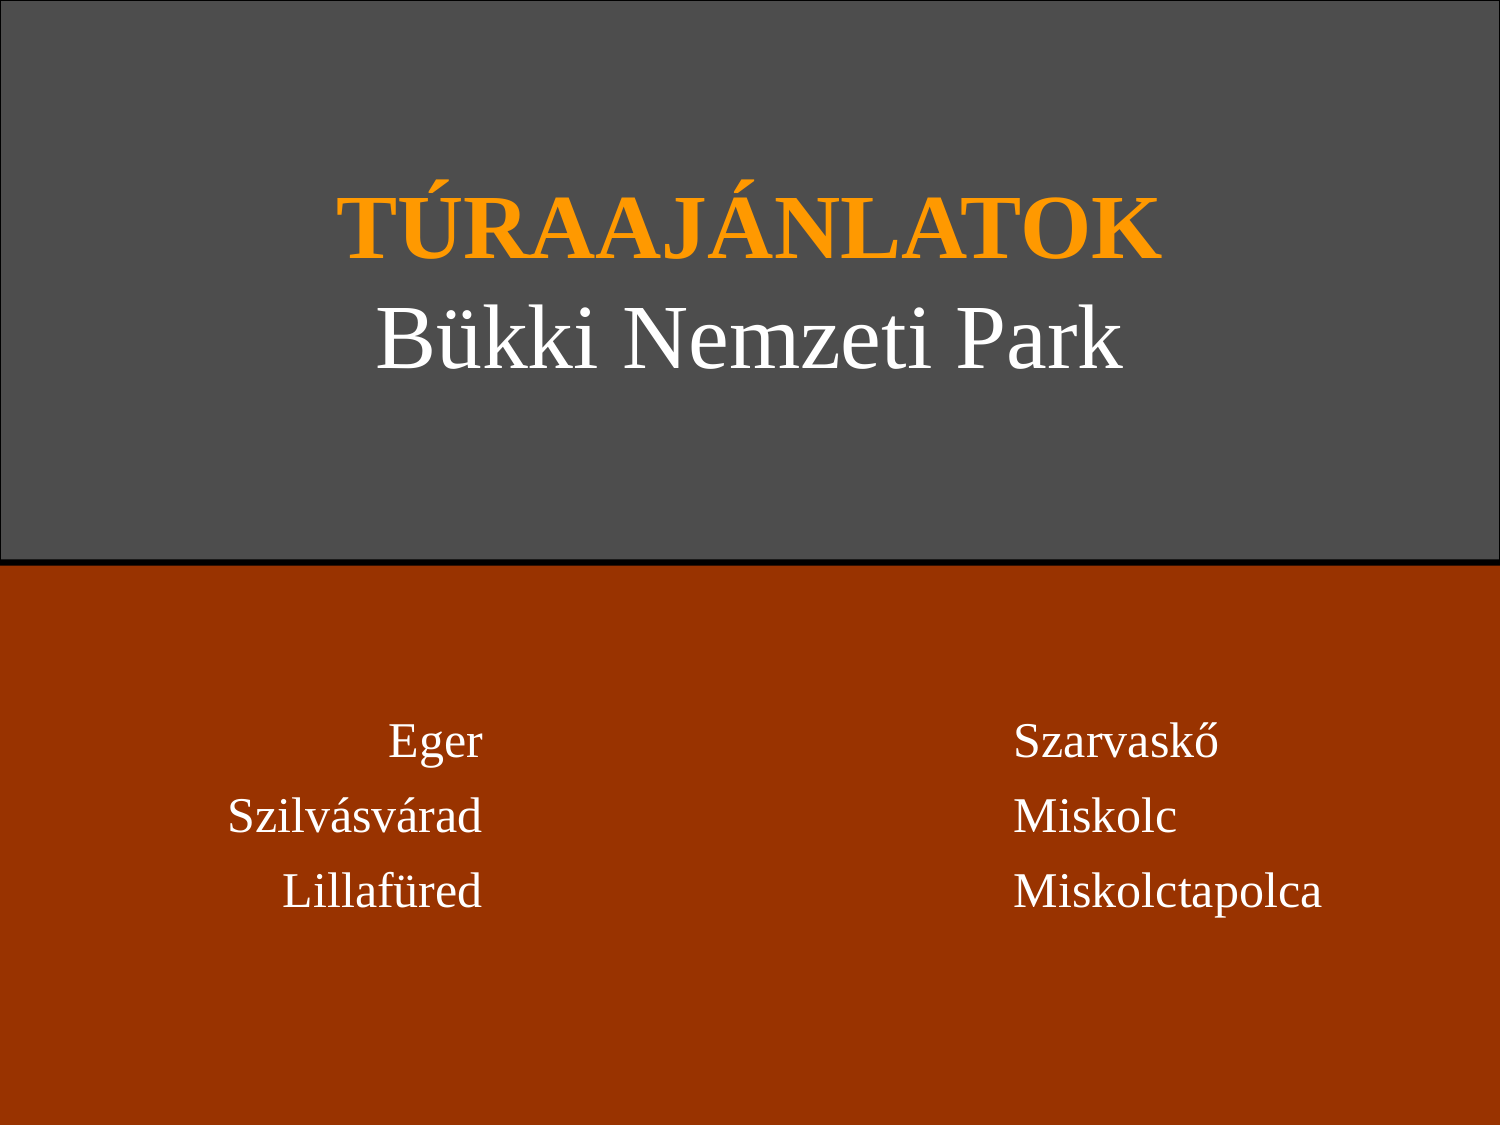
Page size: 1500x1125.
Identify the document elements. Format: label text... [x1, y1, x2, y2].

text_box TÚRAAJÁNLATOK Bükki Nemzeti Park [321, 159, 1179, 394]
text_box Szarvaskő Miskolc Miskolctapolca [999, 699, 1338, 925]
text_box Eger Szilvásvárad Lillafüred [212, 699, 498, 925]
